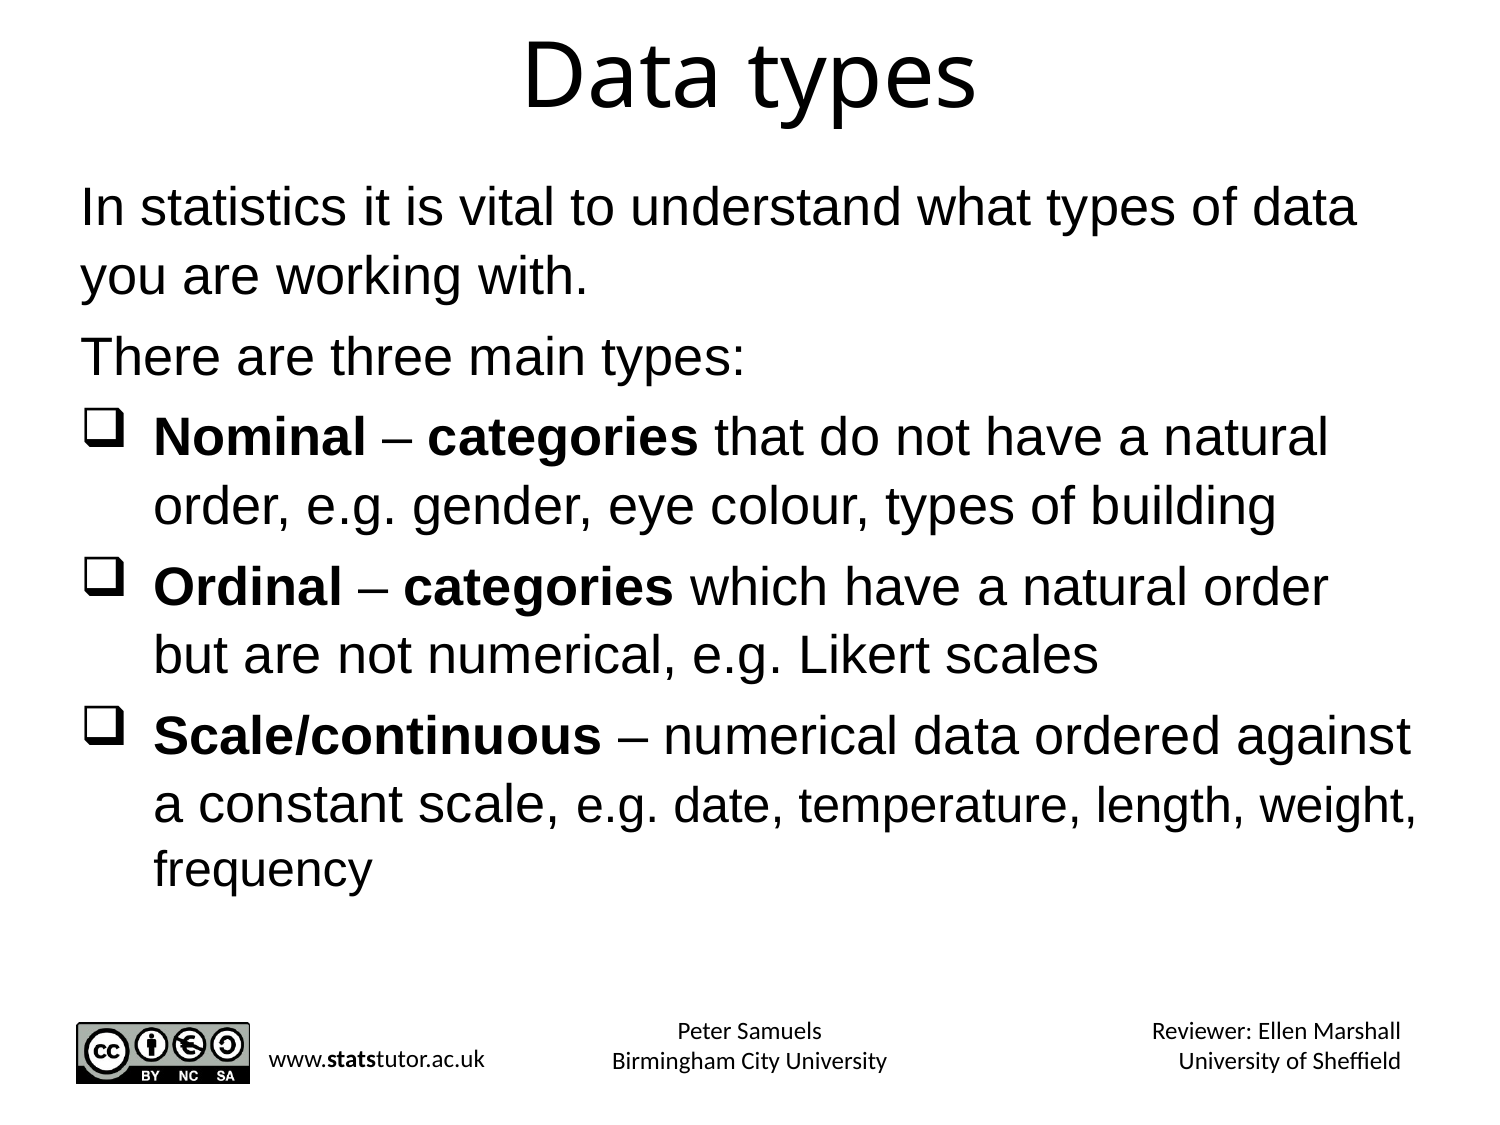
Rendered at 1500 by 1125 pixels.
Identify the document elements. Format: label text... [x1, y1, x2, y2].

text_box Peter Samuels Birmingham City University [549, 1007, 951, 1083]
list In statistics it is vital to understand what types of data you are working with. There are three main types: Nominal – categories that do not have a natural order, e.g. gender, eye colour, types of building Ordinal – categories which have a natural order but are not numerical, e.g. Likert scales Scale/continuous – numerical data ordered against a constant scale, e.g. date, temperature, length, weight, frequency [64, 160, 1435, 1035]
title Data types [75, 7, 1425, 135]
text_box www.statstutor.ac.uk [254, 1035, 538, 1080]
text_box Reviewer: Ellen Marshall University of Sheffield [1038, 1007, 1417, 1083]
picture [76, 1022, 251, 1084]
